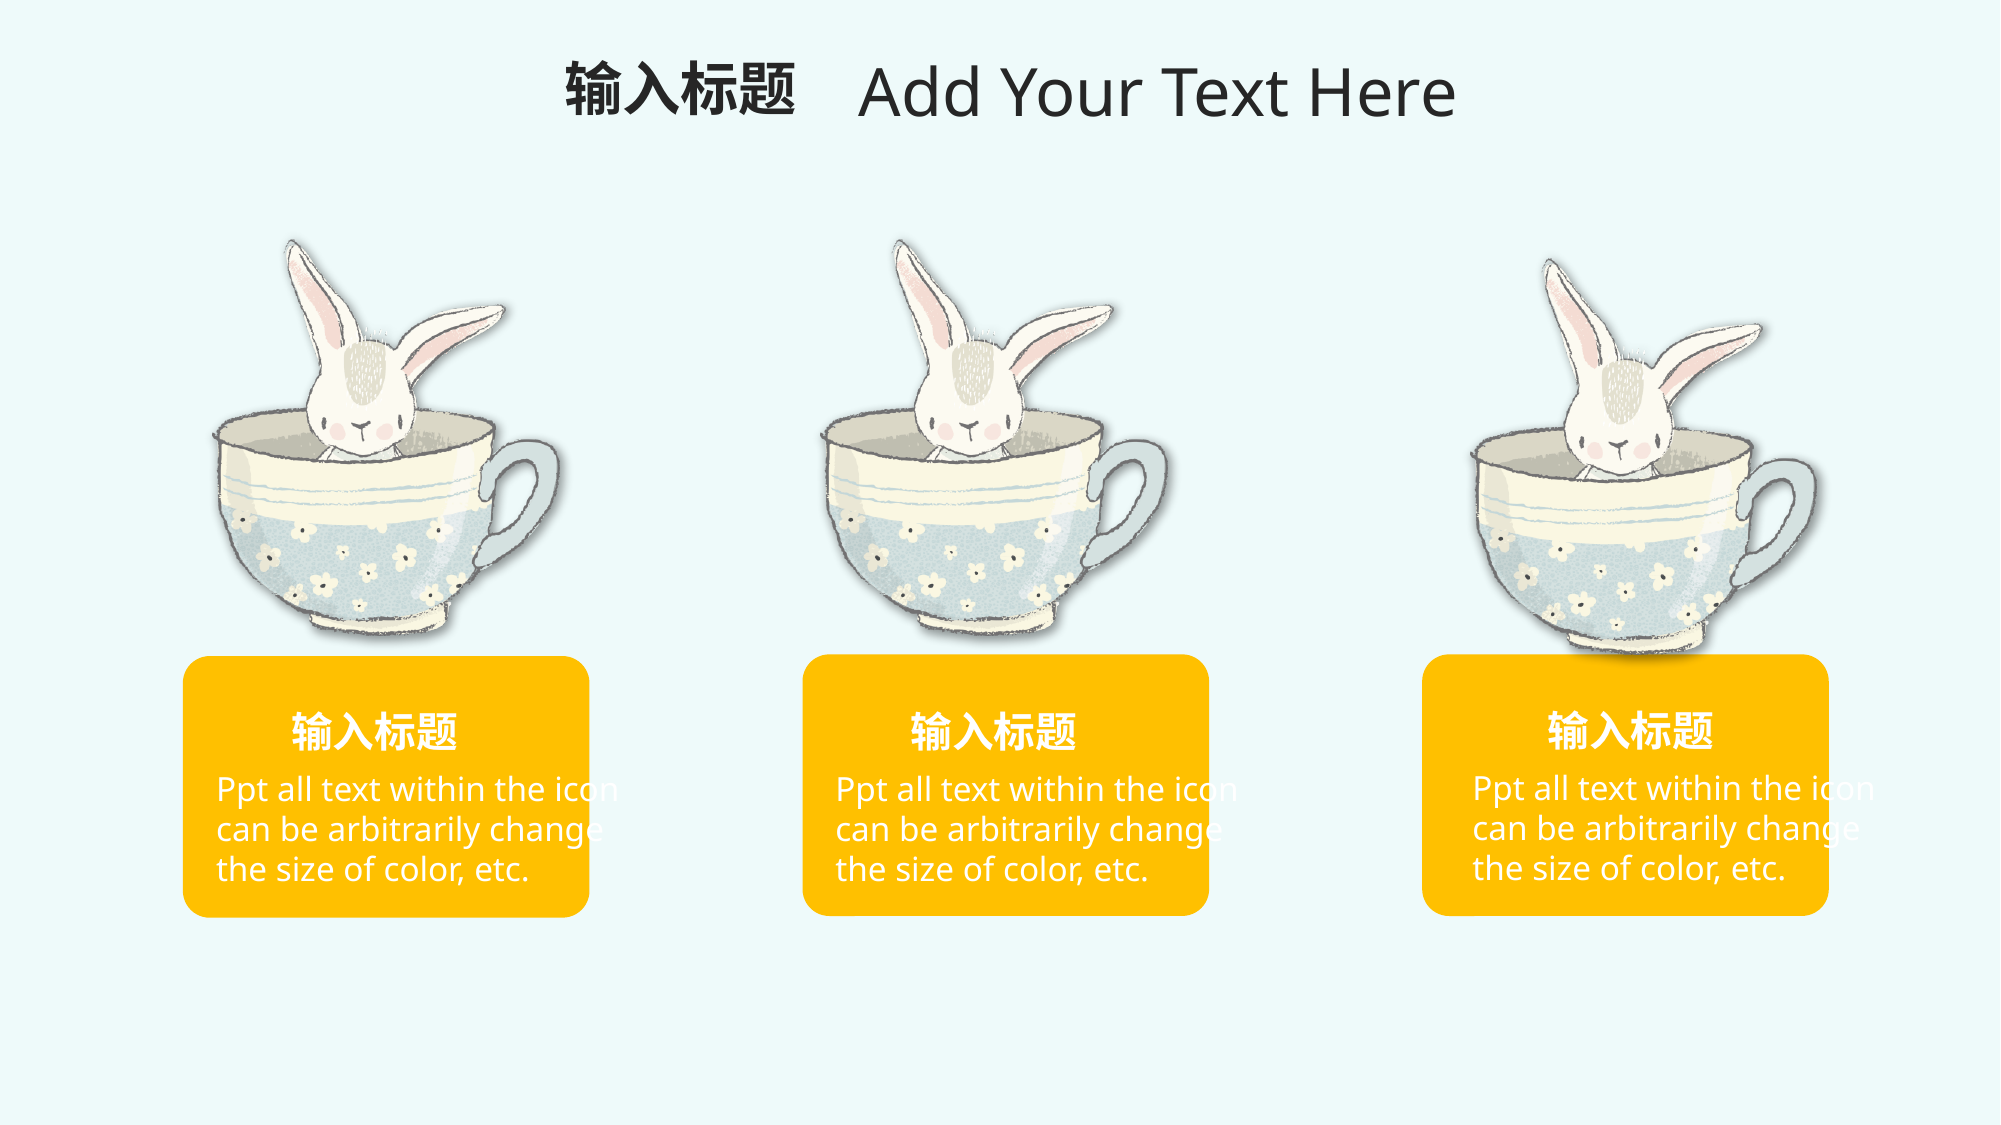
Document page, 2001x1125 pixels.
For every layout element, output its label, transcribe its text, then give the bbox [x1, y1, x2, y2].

text_box 输入标题 [276, 697, 474, 763]
text_box Ppt all text within the icon can be arbitrarily change the size of color, etc. [1457, 760, 1893, 895]
text_box [801, 653, 1211, 918]
text_box Ppt all text within the icon can be arbitrarily change the size of color, etc. [201, 760, 637, 896]
text_box 输入标题 [549, 44, 813, 130]
text_box 输入标题 [1532, 697, 1730, 763]
text_box 输入标题 [895, 697, 1093, 763]
text_box Add Your Text Here [844, 42, 1631, 138]
text_box [1421, 653, 1830, 918]
picture [820, 239, 1168, 636]
picture [1470, 258, 1817, 655]
picture [212, 239, 560, 636]
text_box [181, 655, 591, 919]
text_box Ppt all text within the icon can be arbitrarily change the size of color, etc. [820, 760, 1256, 896]
